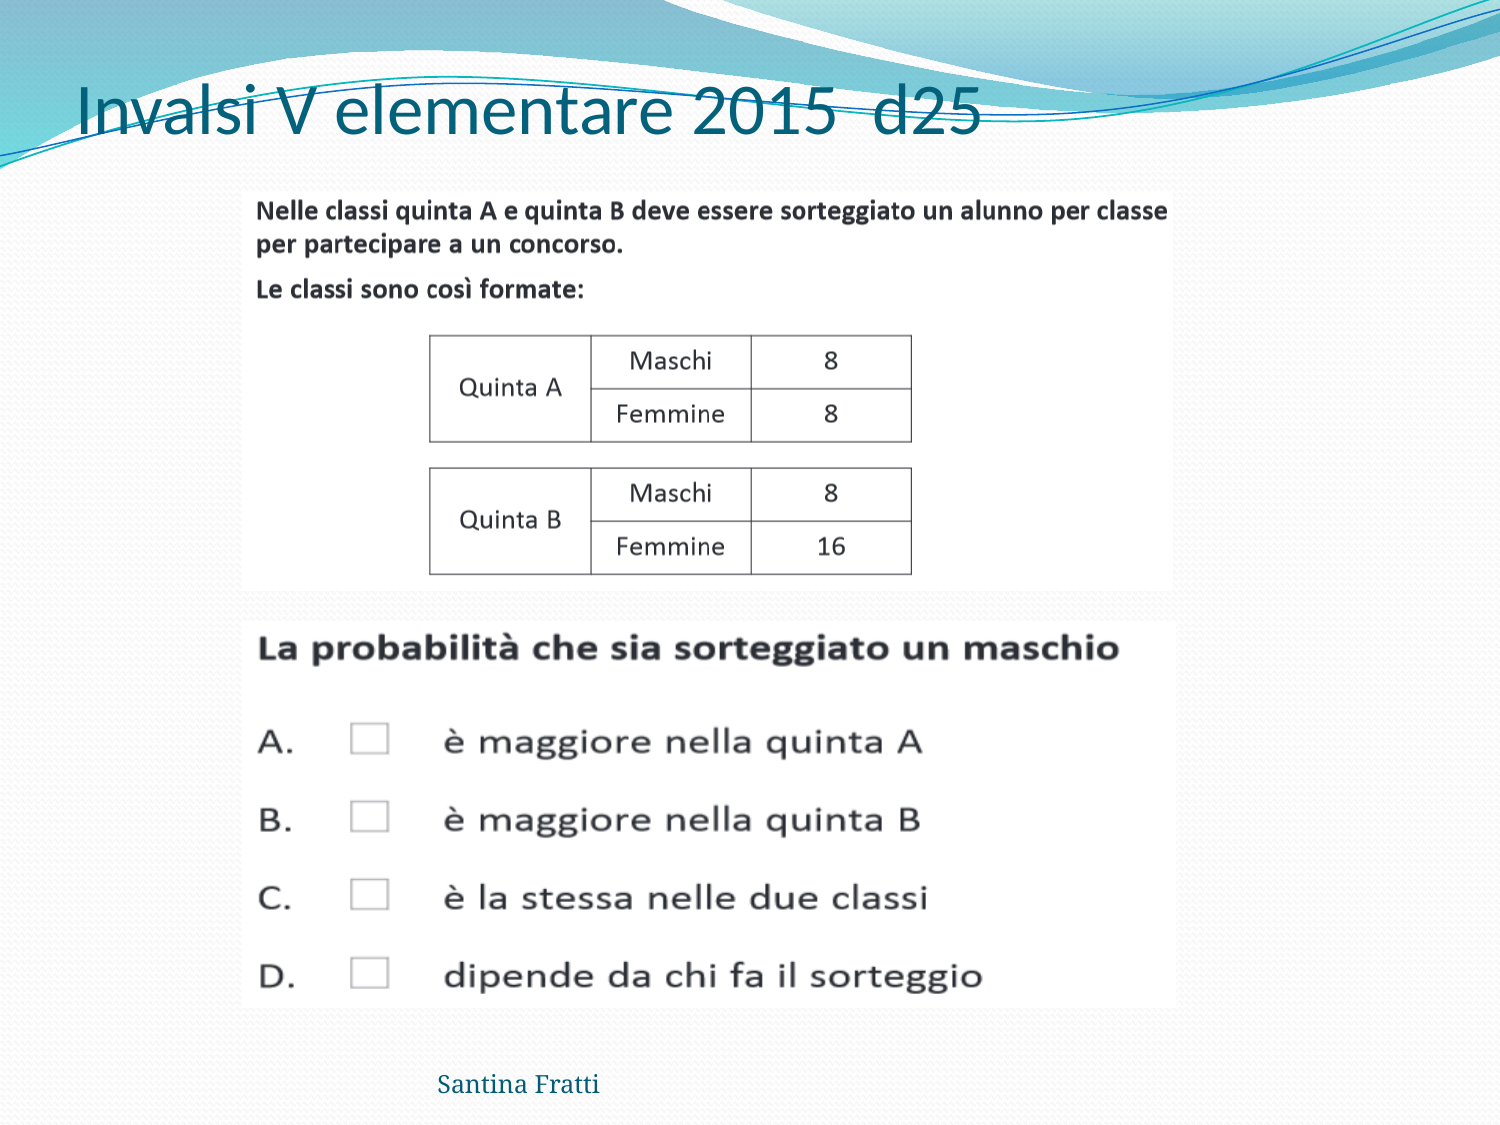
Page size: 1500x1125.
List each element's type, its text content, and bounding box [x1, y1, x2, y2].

title Invalsi V elementare 2015 d25 [75, 52, 1263, 149]
footer Santina Fratti [437, 1042, 988, 1103]
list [241, 192, 1173, 591]
picture [242, 621, 1176, 1008]
